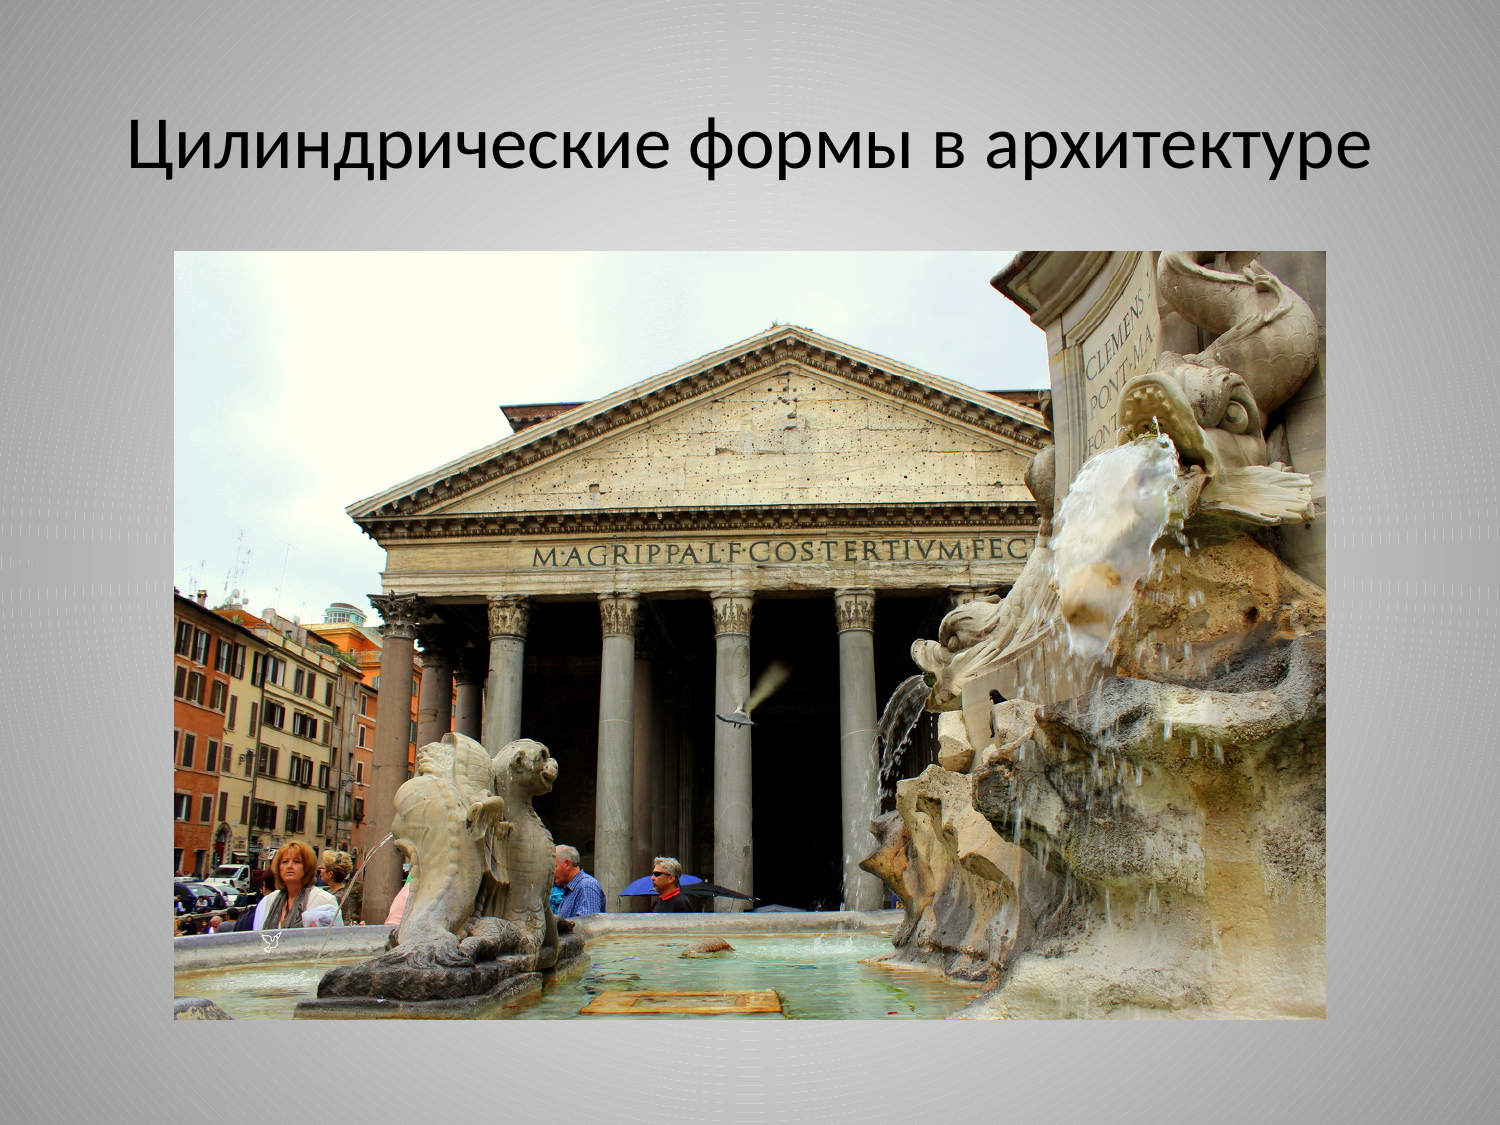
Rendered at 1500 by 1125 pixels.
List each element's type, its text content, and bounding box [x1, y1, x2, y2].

title Цилиндрические формы в архитектуре [75, 45, 1425, 233]
picture [173, 251, 1327, 1020]
